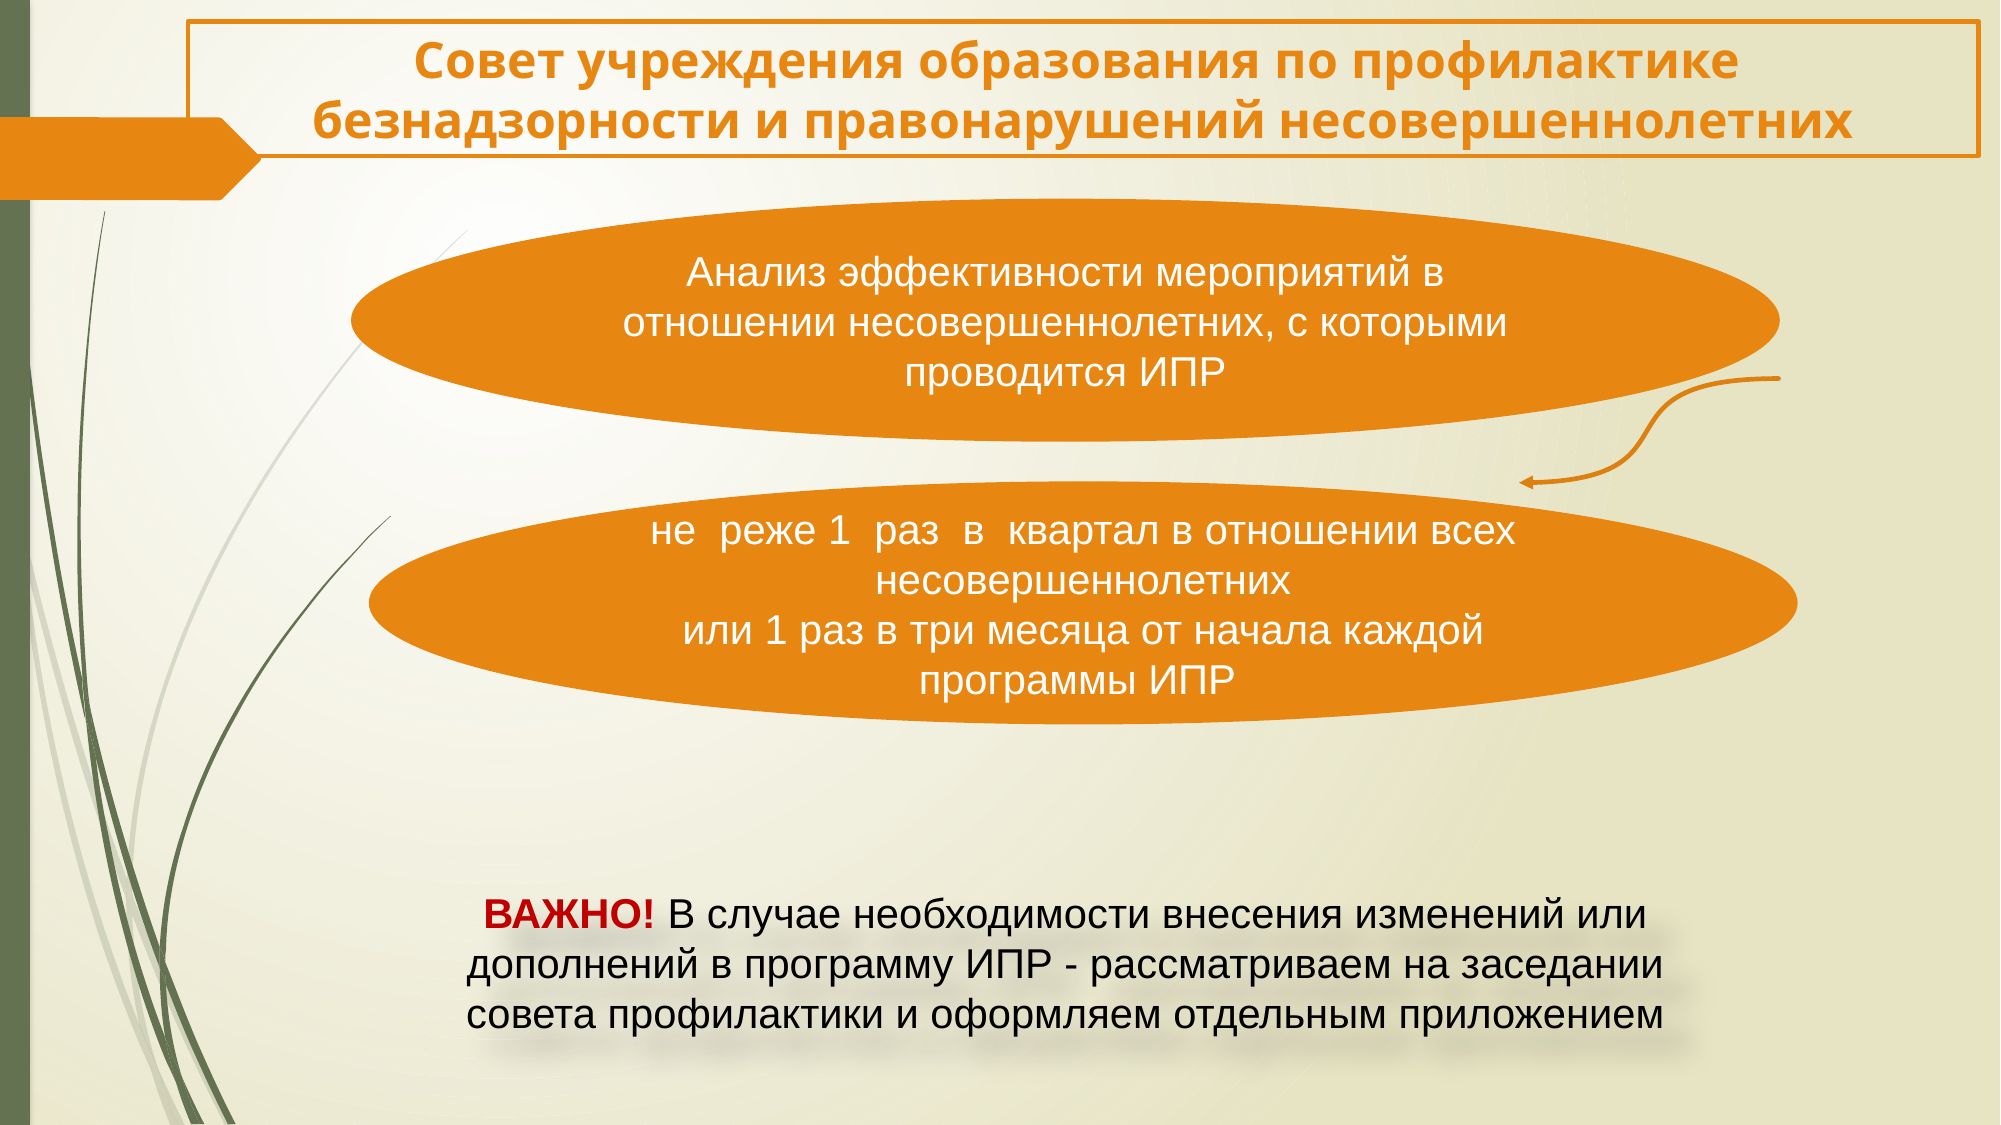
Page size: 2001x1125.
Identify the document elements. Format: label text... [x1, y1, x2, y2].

text_box Анализ эффективности мероприятий в отношении несовершеннолетних, с которыми проводится ИПР [351, 198, 1780, 442]
text_box не реже 1 раз в квартал в отношении всех несовершеннолетних или 1 раз в три месяца от начала каждой программы ИПР [368, 481, 1798, 725]
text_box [1518, 378, 1779, 483]
text_box Совет учреждения образования по профилактике безнадзорности и правонарушений несовершеннолетних [188, 21, 1979, 157]
text_box ВАЖНО! В случае необходимости внесения изменений или дополнений в программу ИПР - рассматриваем на заседании совета профилактики и оформляем отдельным приложением [445, 879, 1686, 1044]
